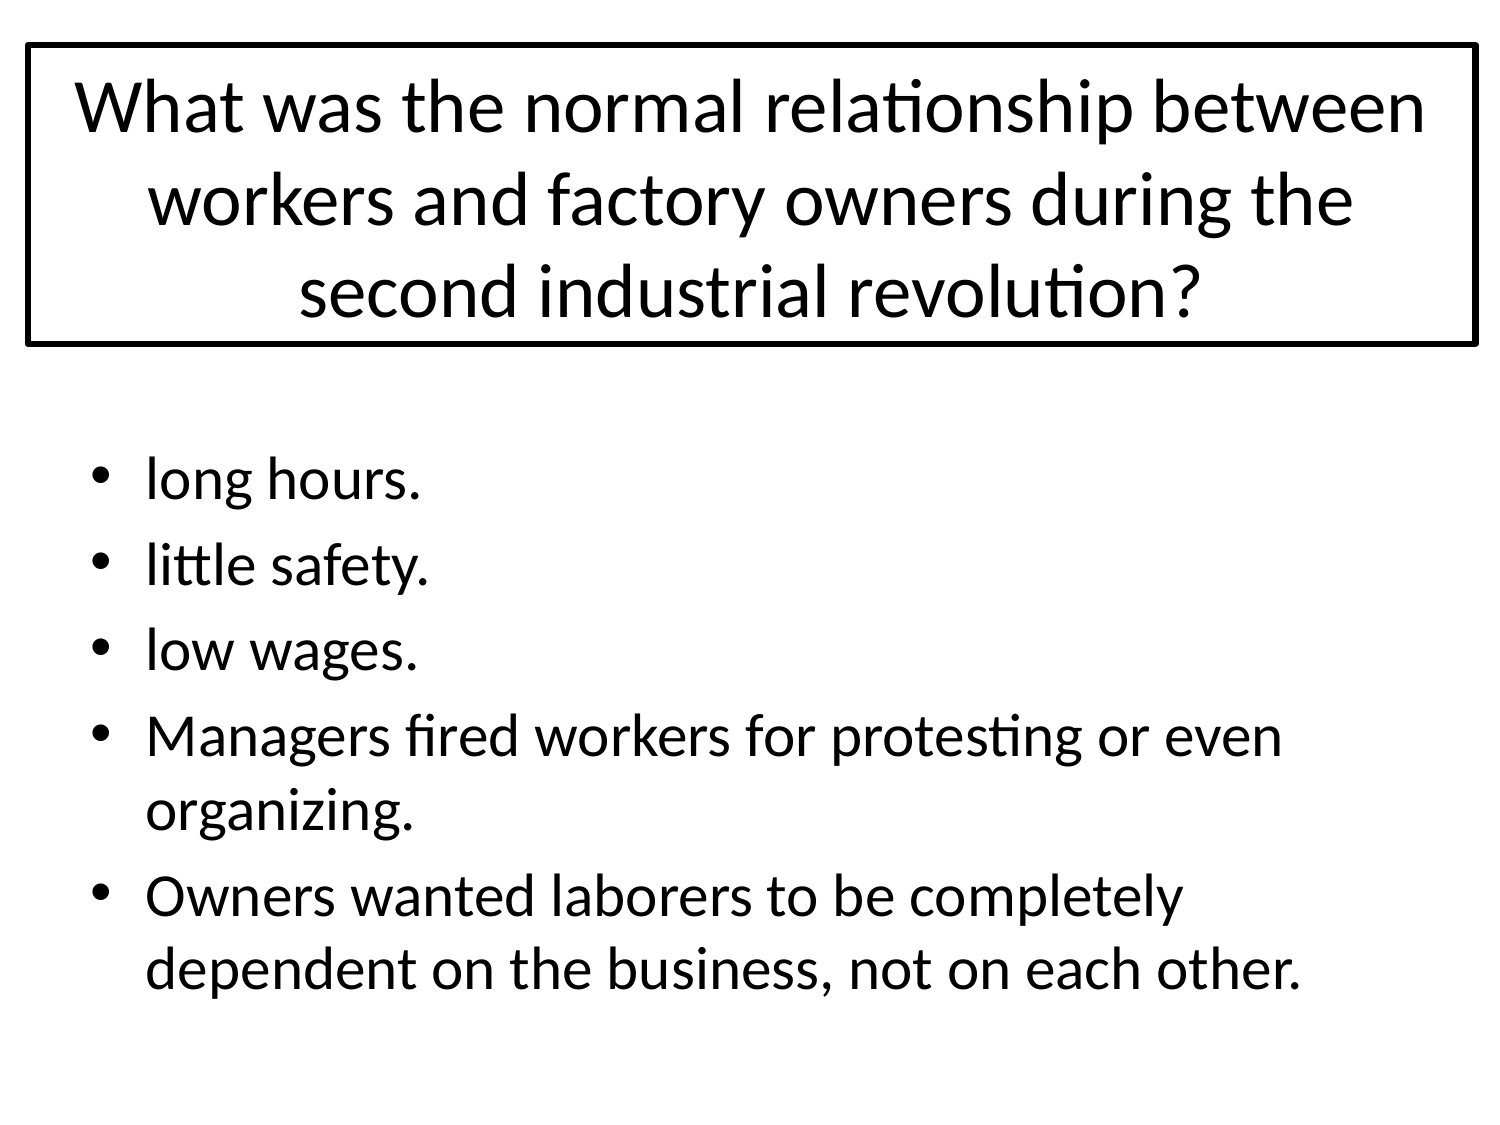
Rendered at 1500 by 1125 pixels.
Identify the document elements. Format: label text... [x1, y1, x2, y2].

title What was the normal relationship between workers and factory owners during the second industrial revolution? [27, 45, 1476, 344]
list long hours. little safety. low wages. Managers fired workers for protesting or even organizing. Owners wanted laborers to be completely dependent on the business, not on each other. [75, 430, 1425, 1021]
